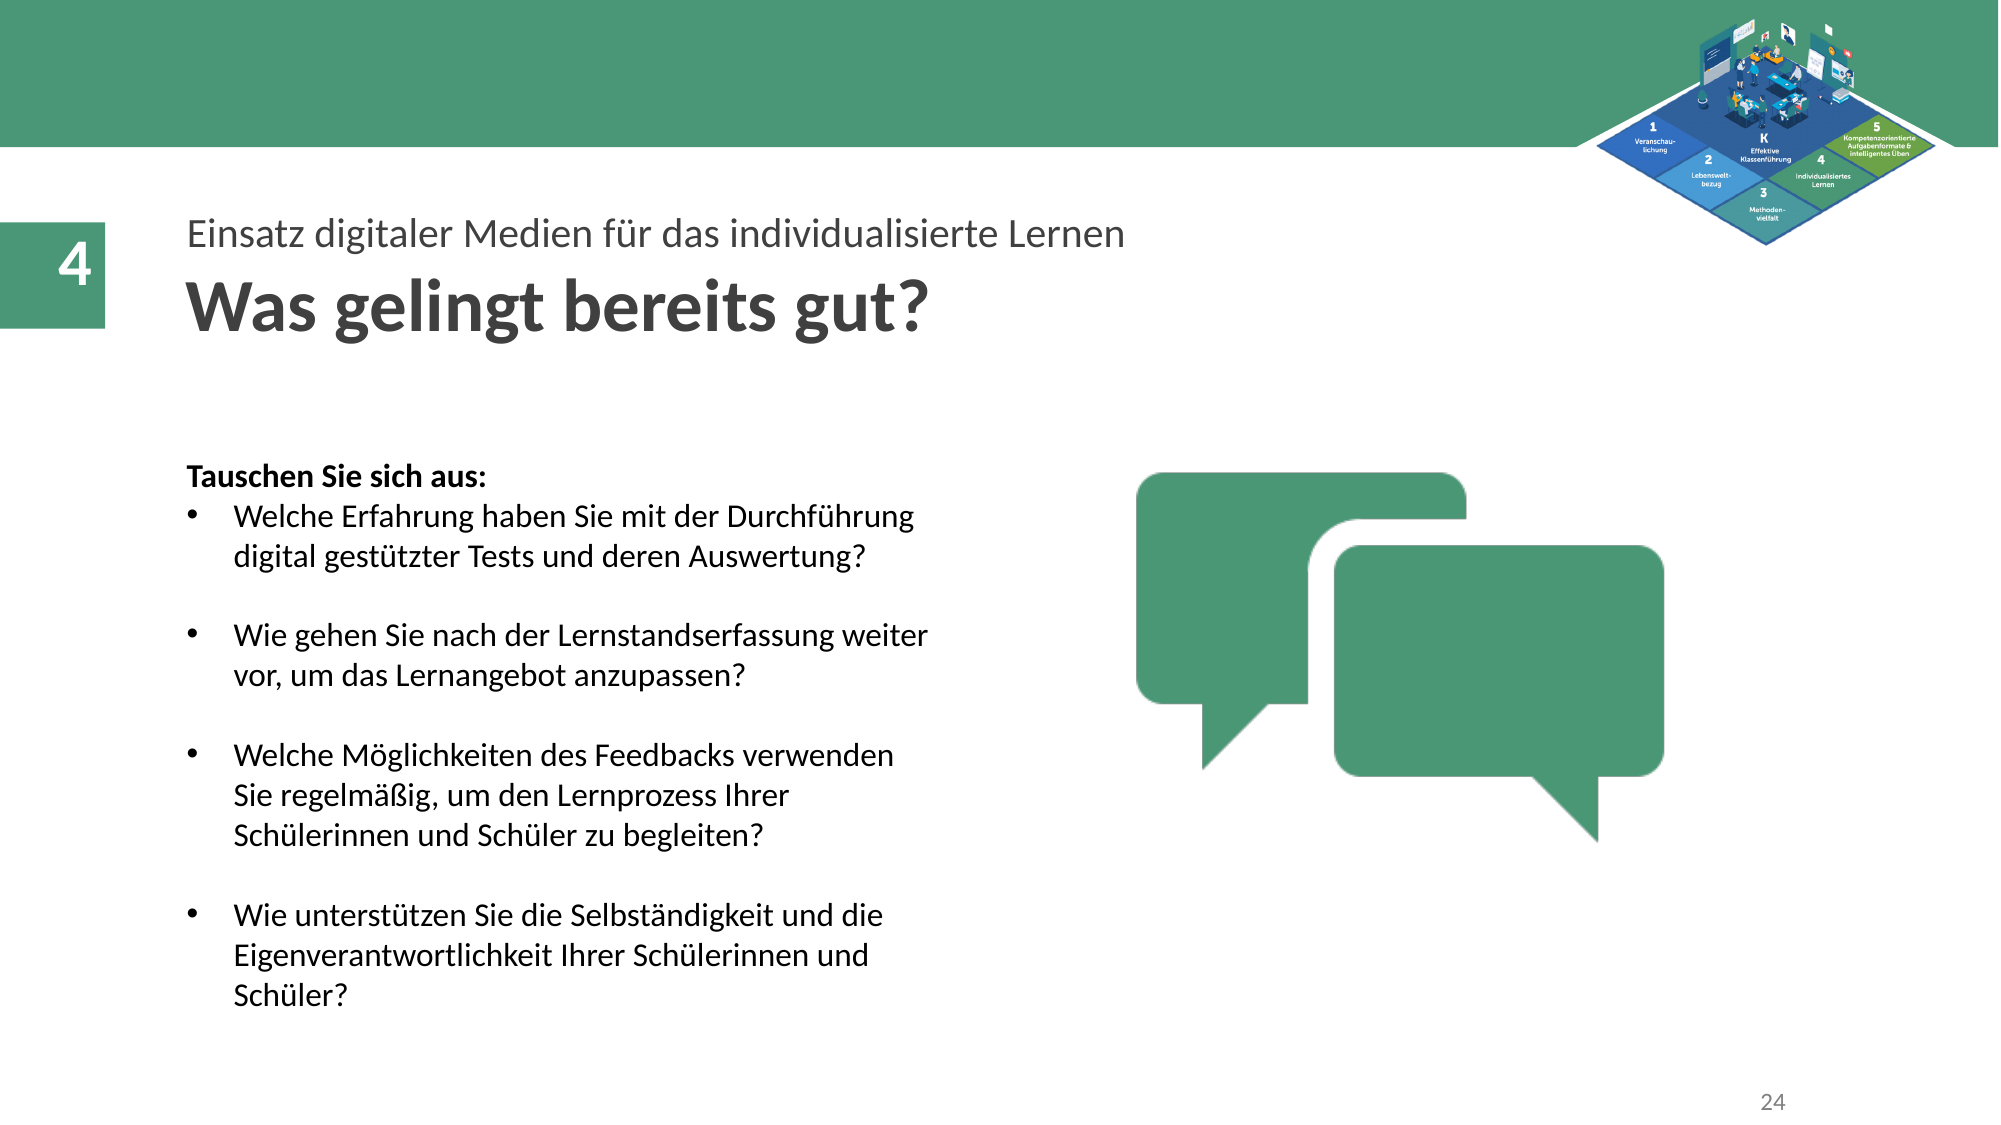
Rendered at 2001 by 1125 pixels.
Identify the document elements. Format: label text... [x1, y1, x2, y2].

picture [1589, 12, 1942, 249]
picture [1084, 341, 1717, 975]
list Einsatz digitaler Medien für das individualisierte Lernen [171, 180, 1615, 264]
slide_number 24 [1350, 1075, 1801, 1125]
list Was gelingt bereits gut? [170, 272, 1901, 356]
text_box Tauschen Sie sich aus: Welche Erfahrung haben Sie mit der Durchführung digital gestützter Tests und deren Auswertung? Wie gehen Sie nach der Lernstandserfassung weiter vor, um das Lernangebot anzupassen? Welche Möglichkeiten des Feedbacks verwenden Sie regelmäßig, um den Lernprozess Ihrer Schülerinnen und Schüler zu begleiten? Wie unterstützen Sie die Selbständigkeit und die Eigenverantwortlichkeit Ihrer Schülerinnen und Schüler? [171, 446, 947, 1125]
